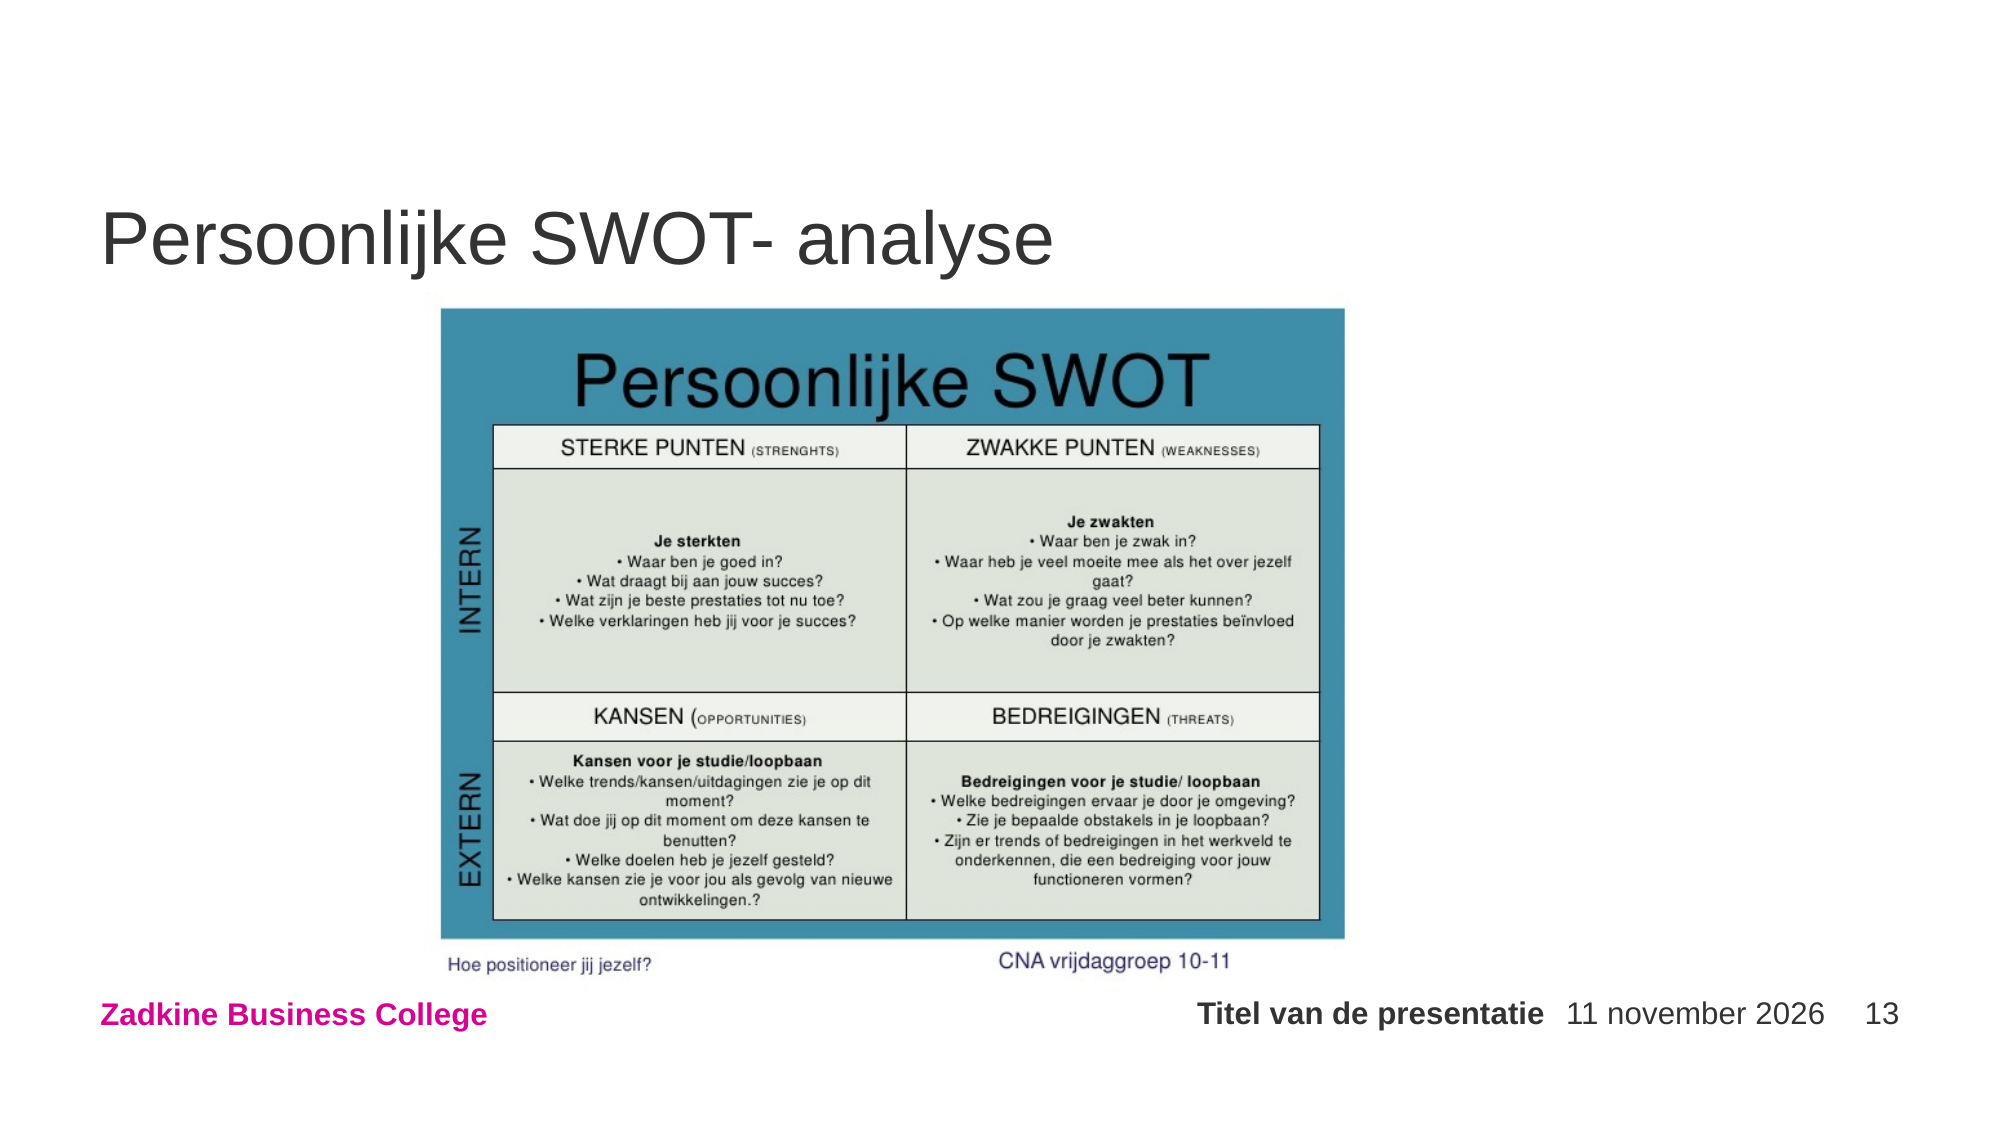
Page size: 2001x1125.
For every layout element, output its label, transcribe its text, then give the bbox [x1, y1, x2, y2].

footer Titel van de presentatie [870, 993, 1546, 1033]
list Persoonlijke SWOT- analyse [100, 189, 1900, 280]
slide_number 13 [1825, 993, 1900, 1033]
picture [423, 292, 1363, 994]
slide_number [1546, 993, 1825, 1033]
